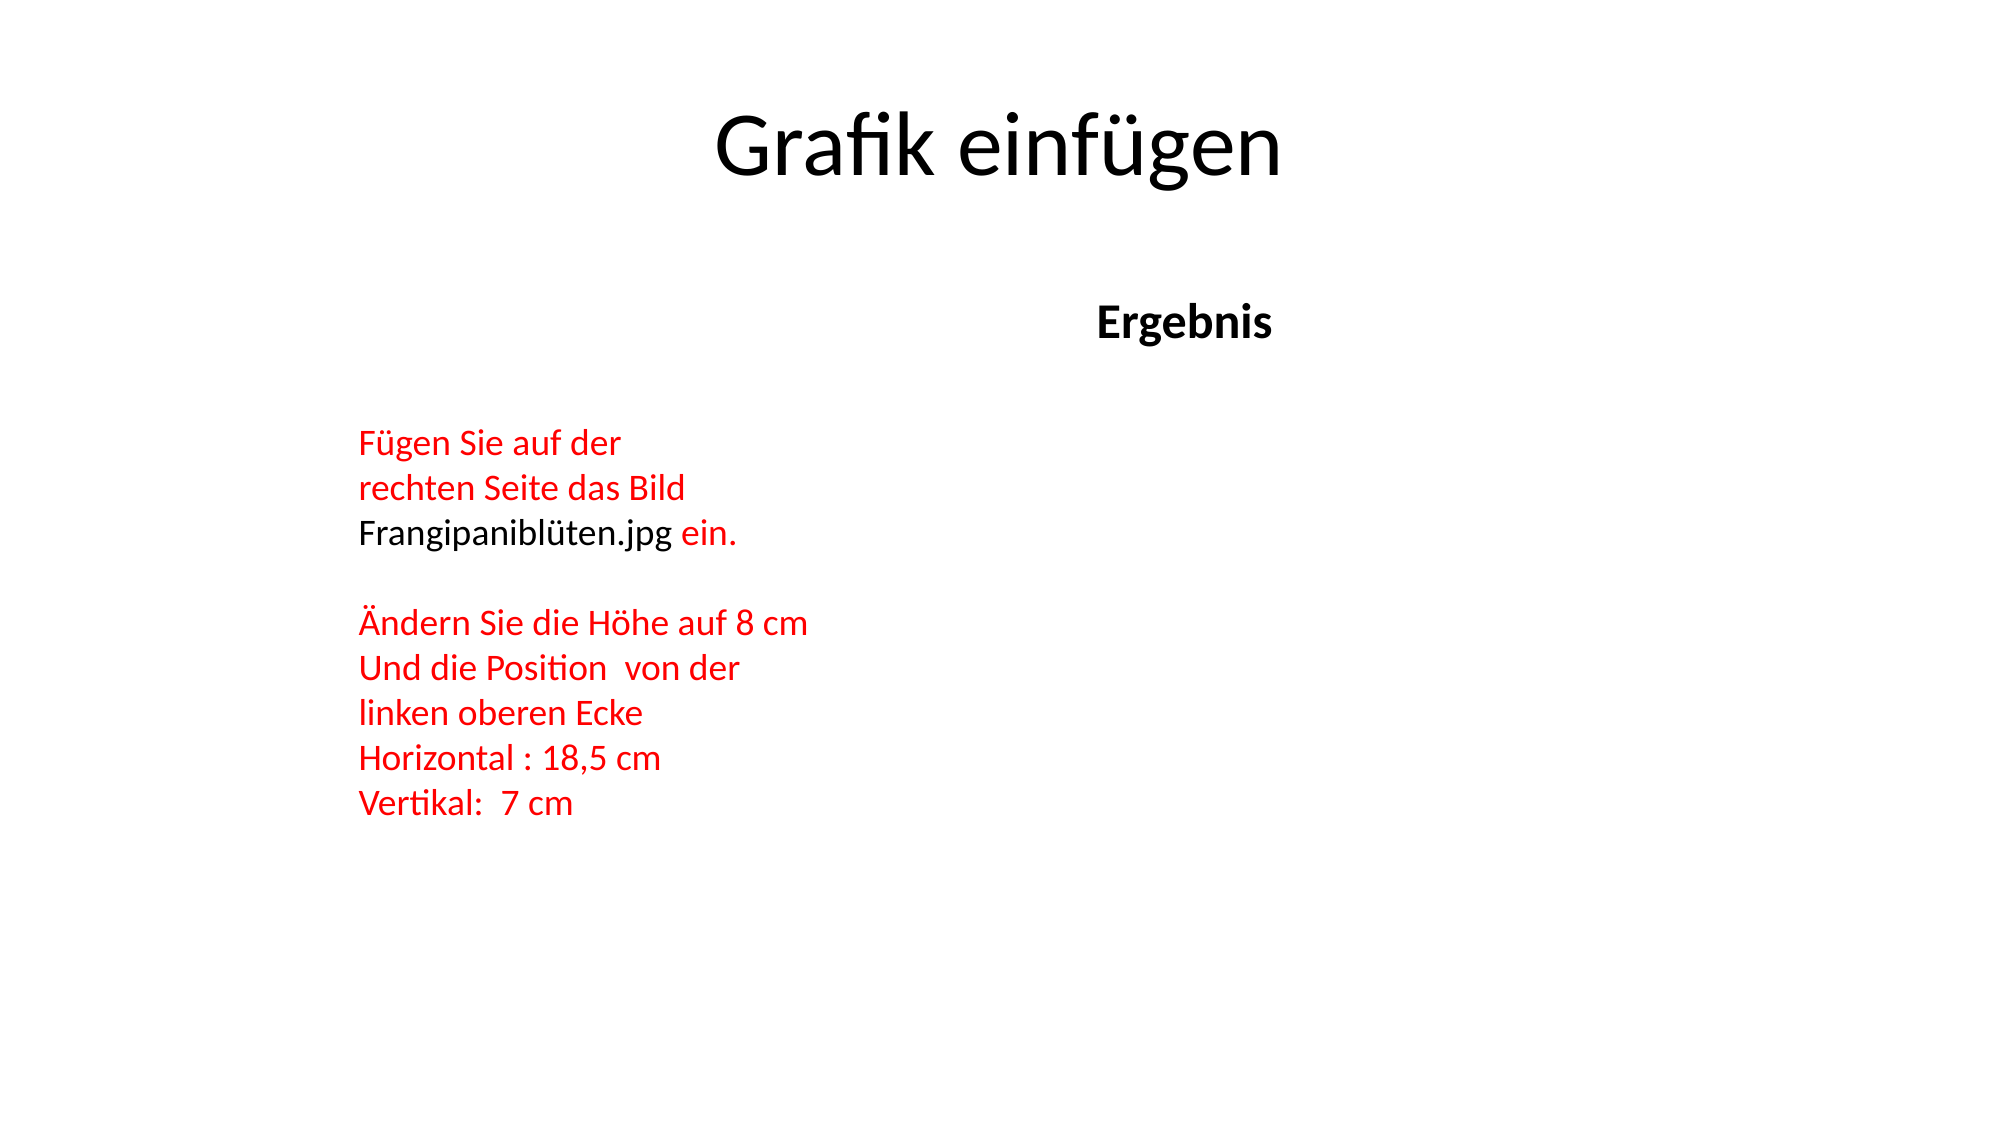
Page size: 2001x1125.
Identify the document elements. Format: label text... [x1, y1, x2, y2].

text_box Fügen Sie auf der rechten Seite das Bild Frangipaniblüten.jpg ein. Ändern Sie die Höhe auf 8 cm Und die Position von der linken oberen Ecke Horizontal : 18,5 cm Vertikal: 7 cm [343, 410, 848, 830]
text_box Ergebnis [1081, 281, 1621, 356]
title Grafik einfügen [99, 45, 1900, 233]
